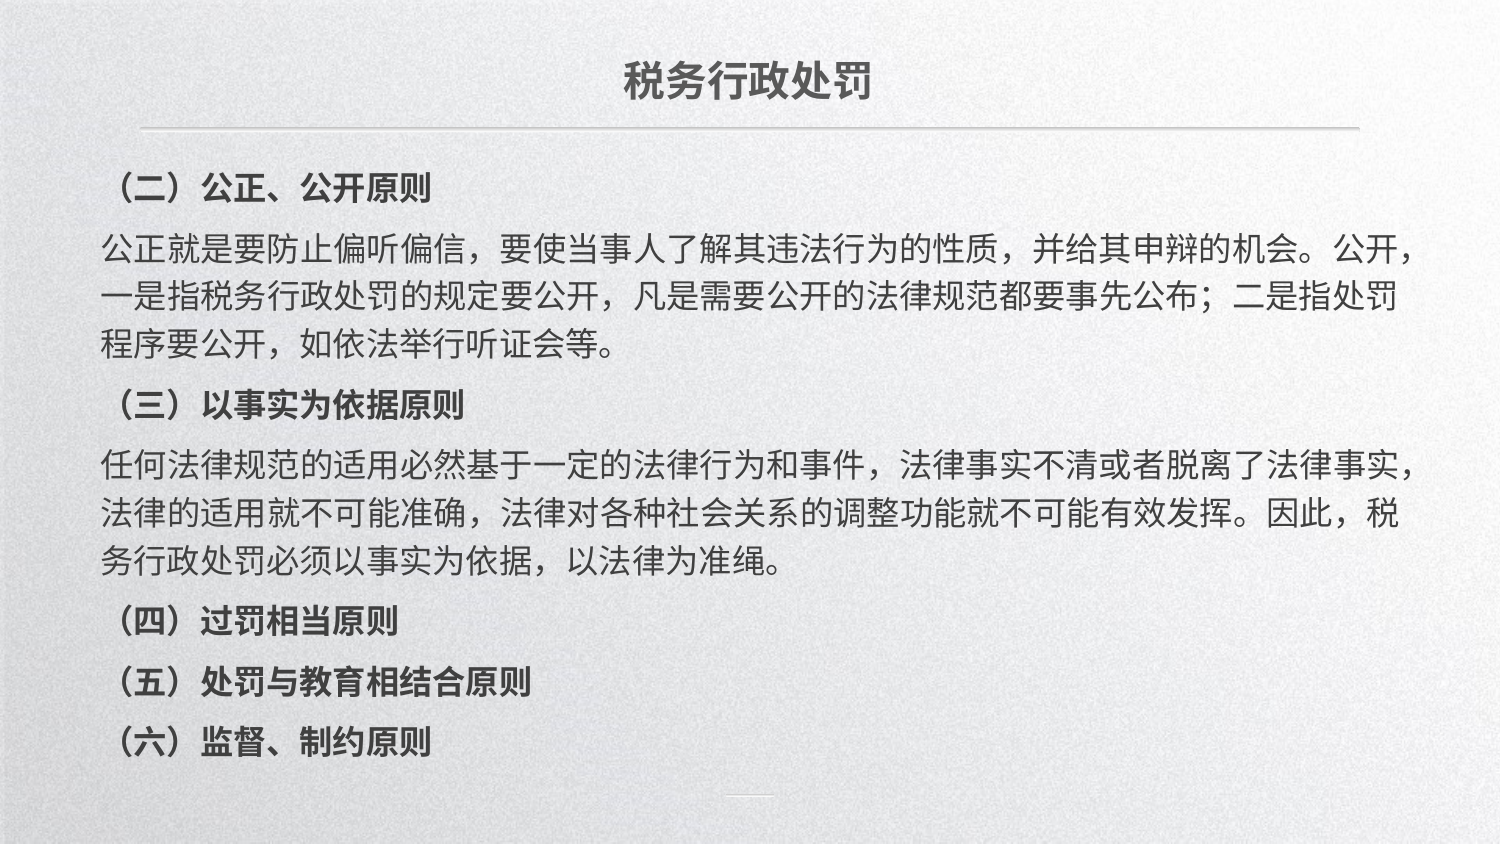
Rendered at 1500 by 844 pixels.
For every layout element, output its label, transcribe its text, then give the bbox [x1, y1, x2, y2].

text_box （二）公正、公开原则 公正就是要防止偏听偏信，要使当事人了解其违法行为的性质，并给其申辩的机会。公开，一是指税务行政处罚的规定要公开，凡是需要公开的法律规范都要事先公布；二是指处罚程序要公开，如依法举行听证会等。 （三）以事实为依据原则 任何法律规范的适用必然基于一定的法律行为和事件，法律事实不清或者脱离了法律事实，法律的适用就不可能准确，法律对各种社会关系的调整功能就不可能有效发挥。因此，税务行政处罚必须以事实为依据，以法律为准绳。 （四）过罚相当原则 （五）处罚与教育相结合原则 （六）监督、制约原则 [100, 159, 1400, 762]
text_box 税务行政处罚 [459, 49, 1038, 111]
picture [0, 0, 1500, 844]
